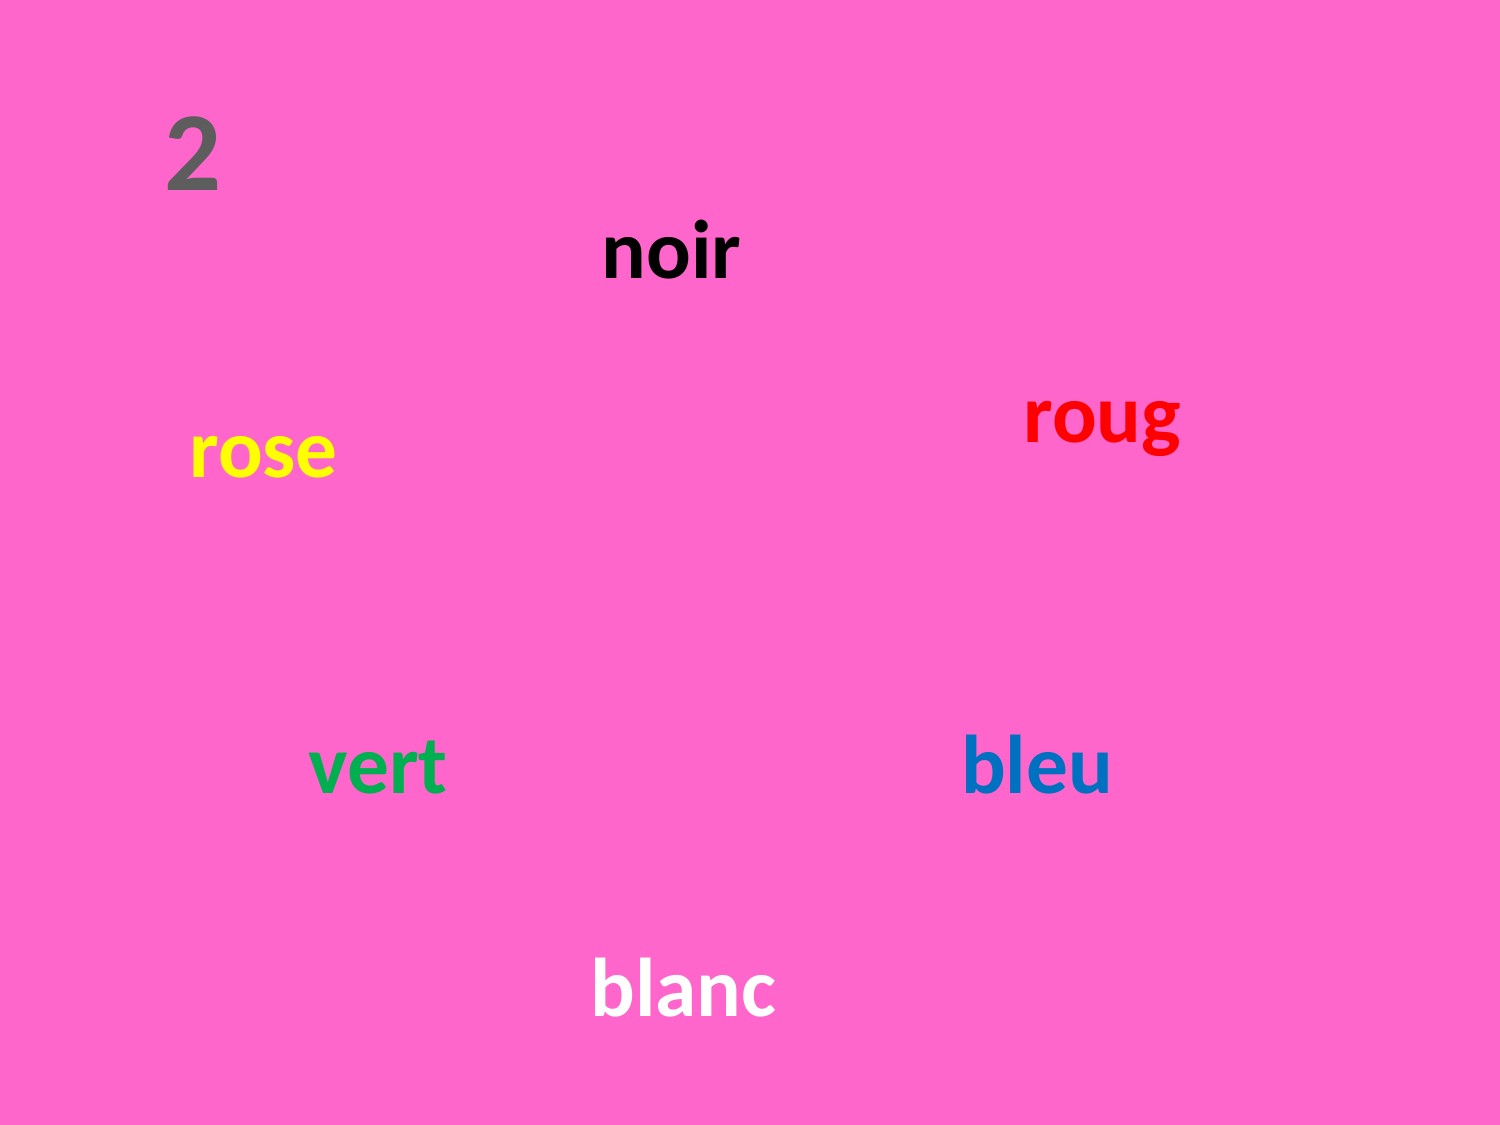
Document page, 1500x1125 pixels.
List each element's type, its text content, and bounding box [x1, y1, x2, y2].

text_box vert [294, 703, 463, 818]
text_box 2 [81, 70, 305, 220]
text_box bleu [937, 703, 1137, 818]
text_box blanc [575, 925, 791, 1041]
text_box rose [128, 386, 399, 502]
text_box roug [1008, 351, 1197, 467]
text_box noir [587, 187, 757, 303]
